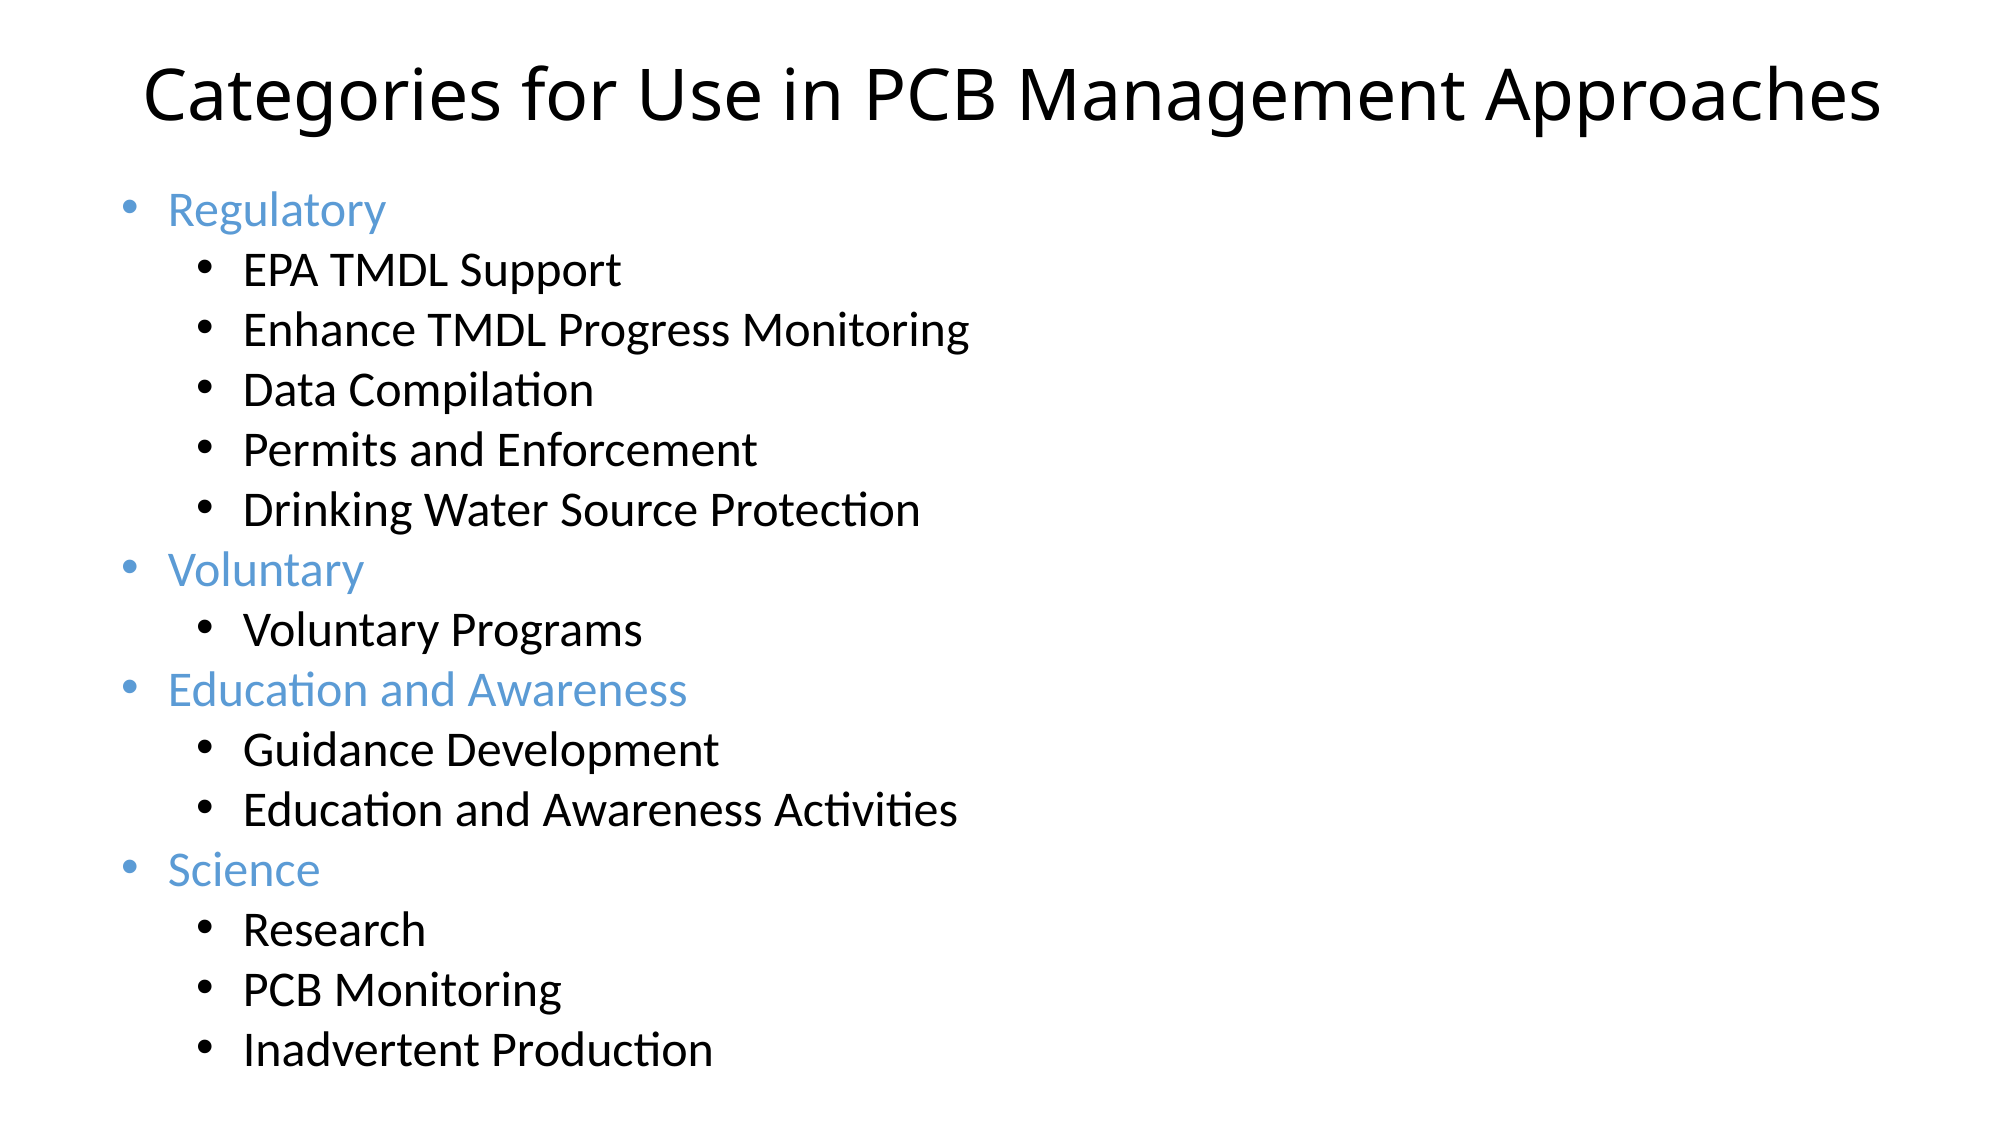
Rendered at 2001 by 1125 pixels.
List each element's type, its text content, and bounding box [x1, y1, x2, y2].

title Categories for Use in PCB Management Approaches [127, 26, 1921, 168]
text_box Regulatory EPA TMDL Support Enhance TMDL Progress Monitoring Data Compilation Permits and Enforcement Drinking Water Source Protection Voluntary Voluntary Programs Education and Awareness Guidance Development Education and Awareness Activities Science Research PCB Monitoring Inadvertent Production [106, 168, 1921, 1084]
